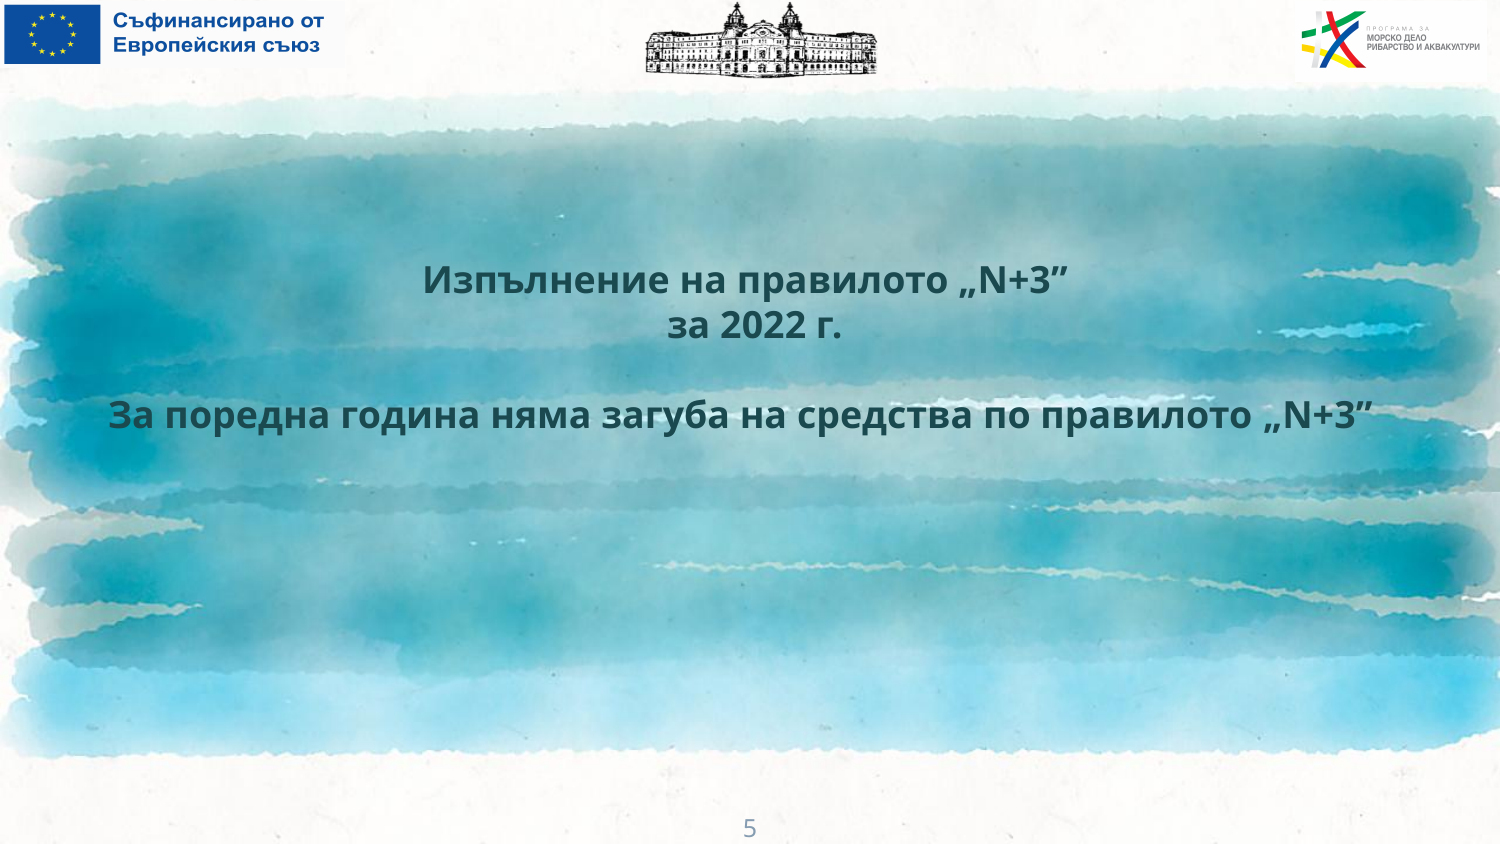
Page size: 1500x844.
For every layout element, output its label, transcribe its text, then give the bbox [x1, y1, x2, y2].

slide_number 5 [705, 797, 795, 844]
picture [0, 0, 1500, 844]
title Изпълнение на правилото „N+3” за 2022 г. За поредна година няма загуба на средства по правилото „N+3” [75, 115, 1425, 756]
